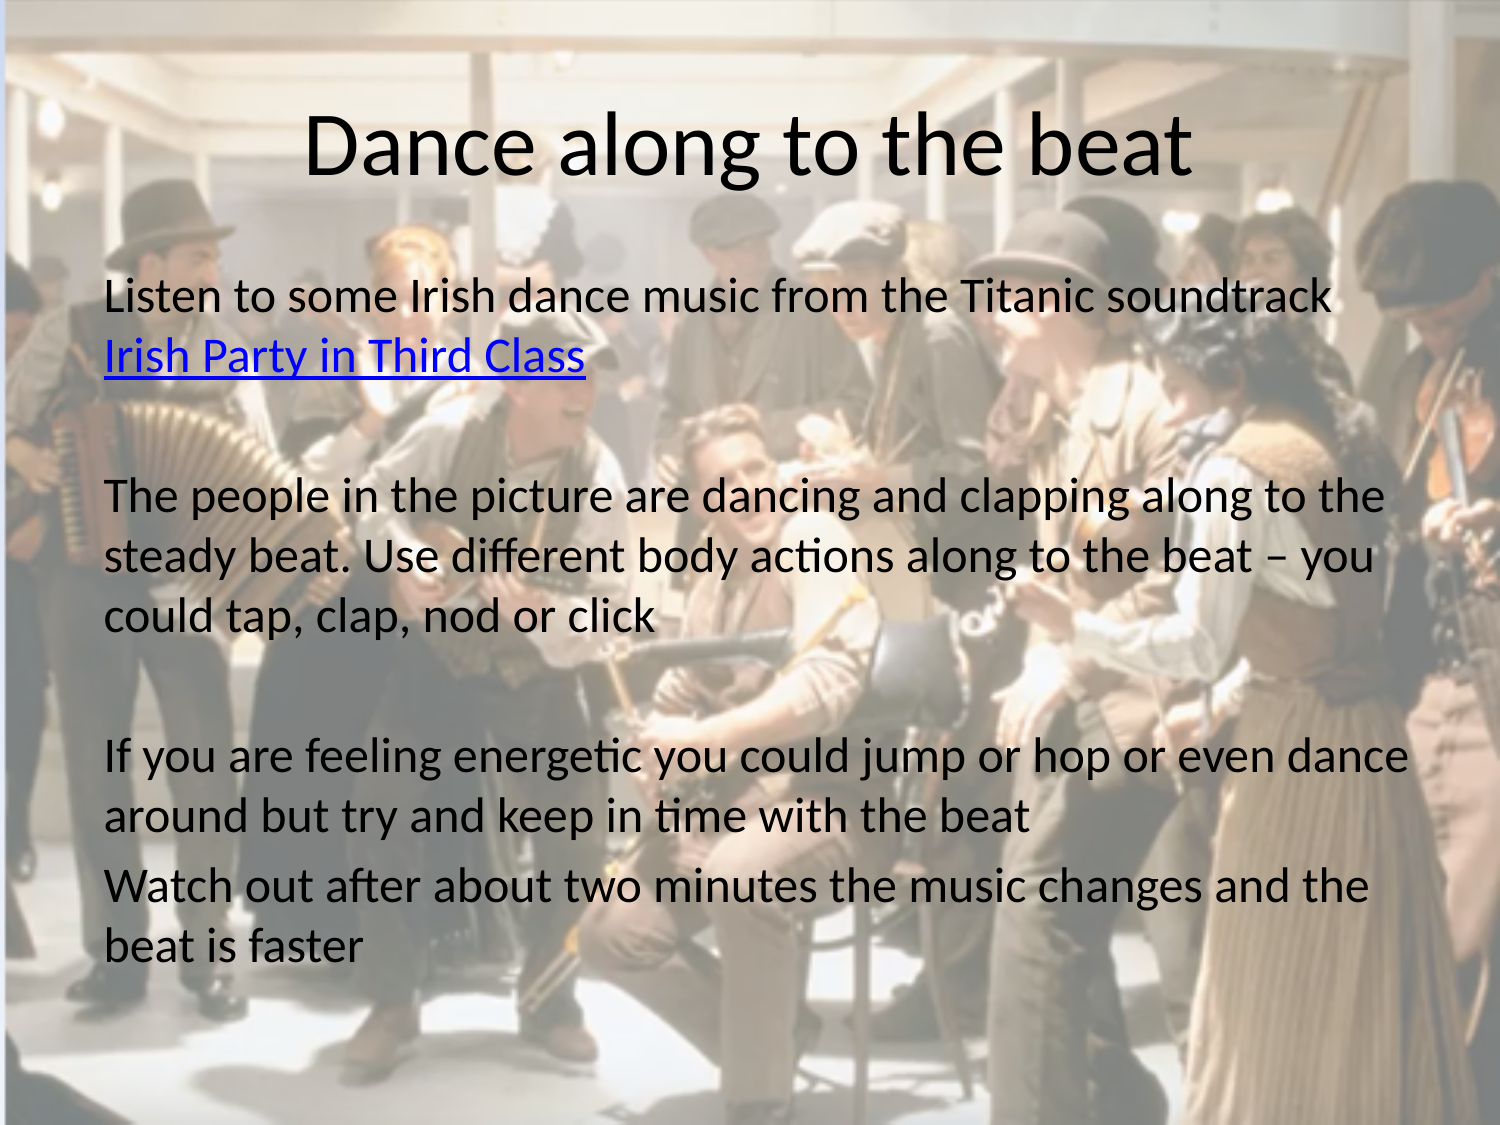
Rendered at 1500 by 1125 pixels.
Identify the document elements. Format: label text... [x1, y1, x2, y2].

title Dance along to the beat [75, 45, 1425, 233]
list Listen to some Irish dance music from the Titanic soundtrack Irish Party in Third Class The people in the picture are dancing and clapping along to the steady beat. Use different body actions along to the beat – you could tap, clap, nod or click If you are feeling energetic you could jump or hop or even dance around but try and keep in time with the beat Watch out after about two minutes the music changes and the beat is faster [88, 255, 1439, 998]
